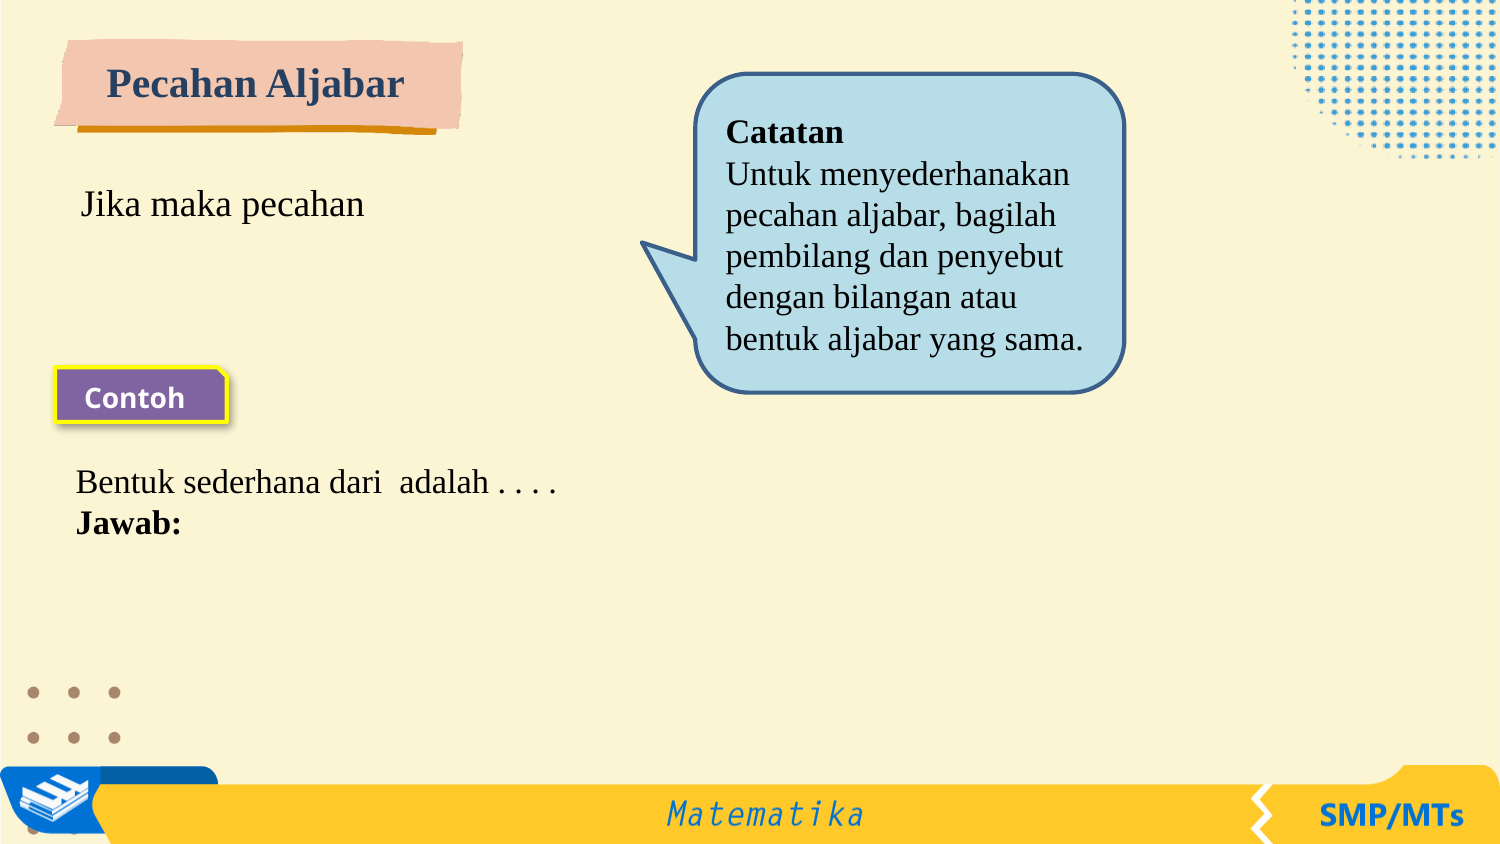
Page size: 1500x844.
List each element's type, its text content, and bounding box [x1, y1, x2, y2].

text_box Contoh [52, 365, 229, 424]
picture [0, 0, 1500, 844]
text_box Catatan Untuk menyederhanakan pecahan aljabar, bagilah pembilang dan penyebut dengan bilangan atau bentuk aljabar yang sama. [639, 71, 1127, 395]
